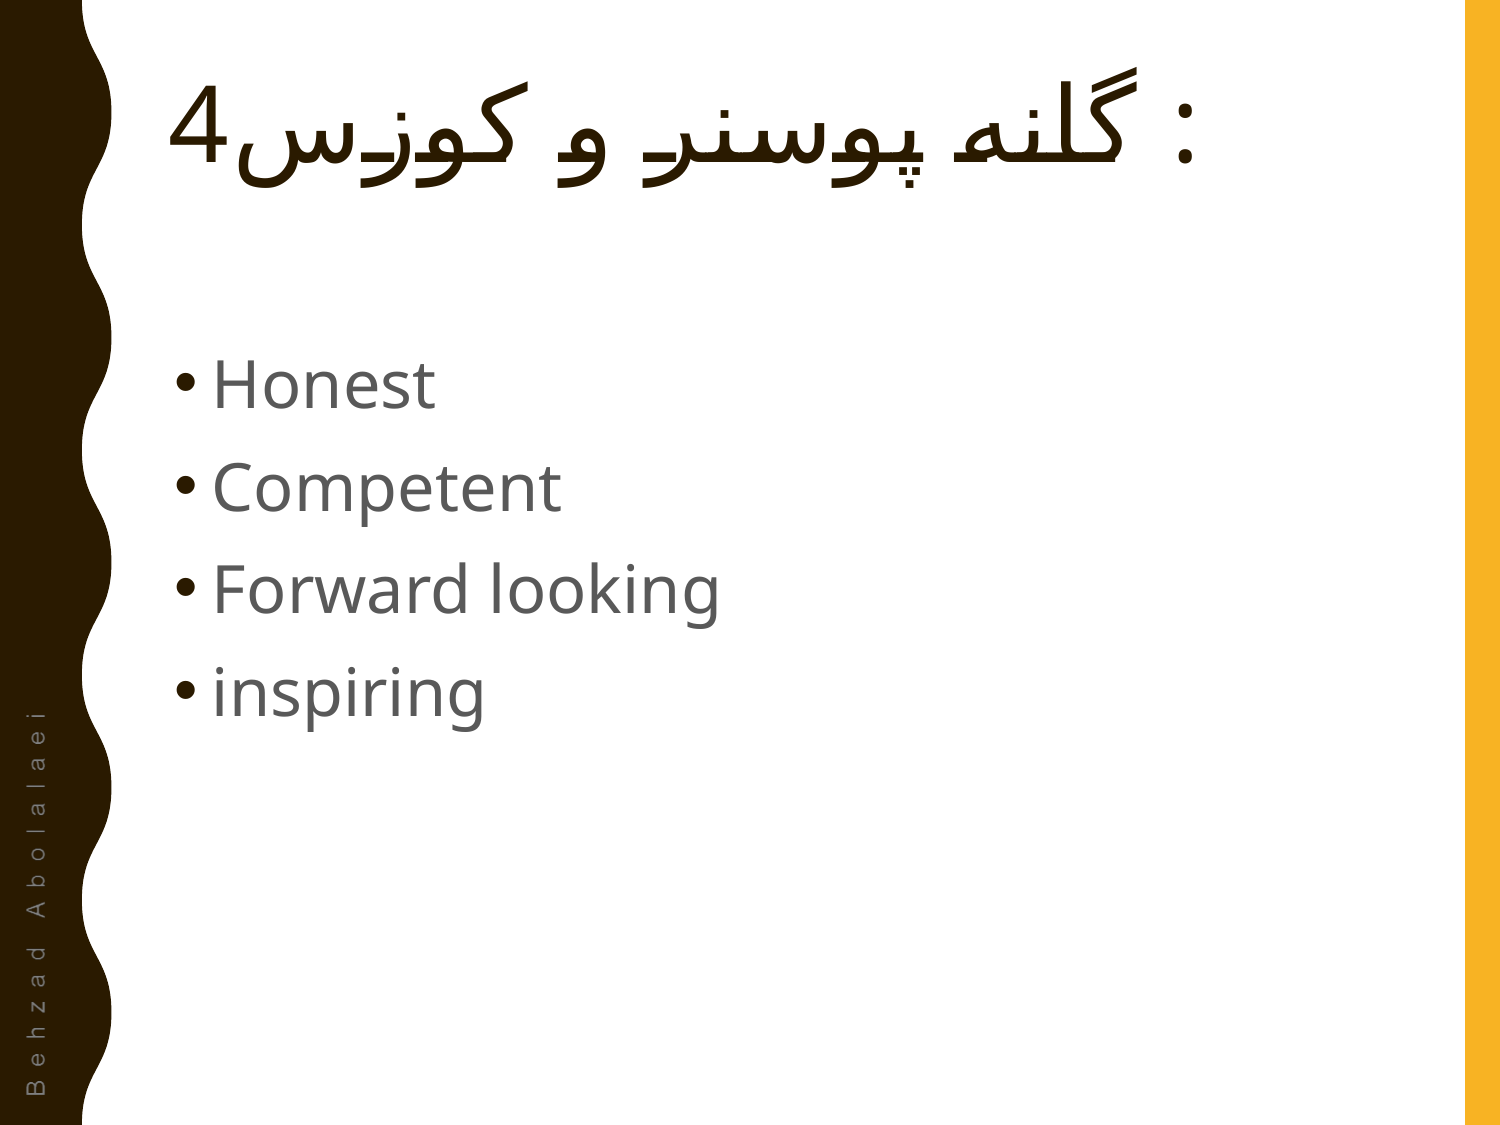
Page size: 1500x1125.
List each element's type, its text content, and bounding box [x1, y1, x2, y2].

list Honest Competent Forward looking inspiring [159, 326, 1412, 916]
title 4گانه پوسنر و کوزس : [153, 62, 1407, 308]
picture [6, 673, 65, 1125]
